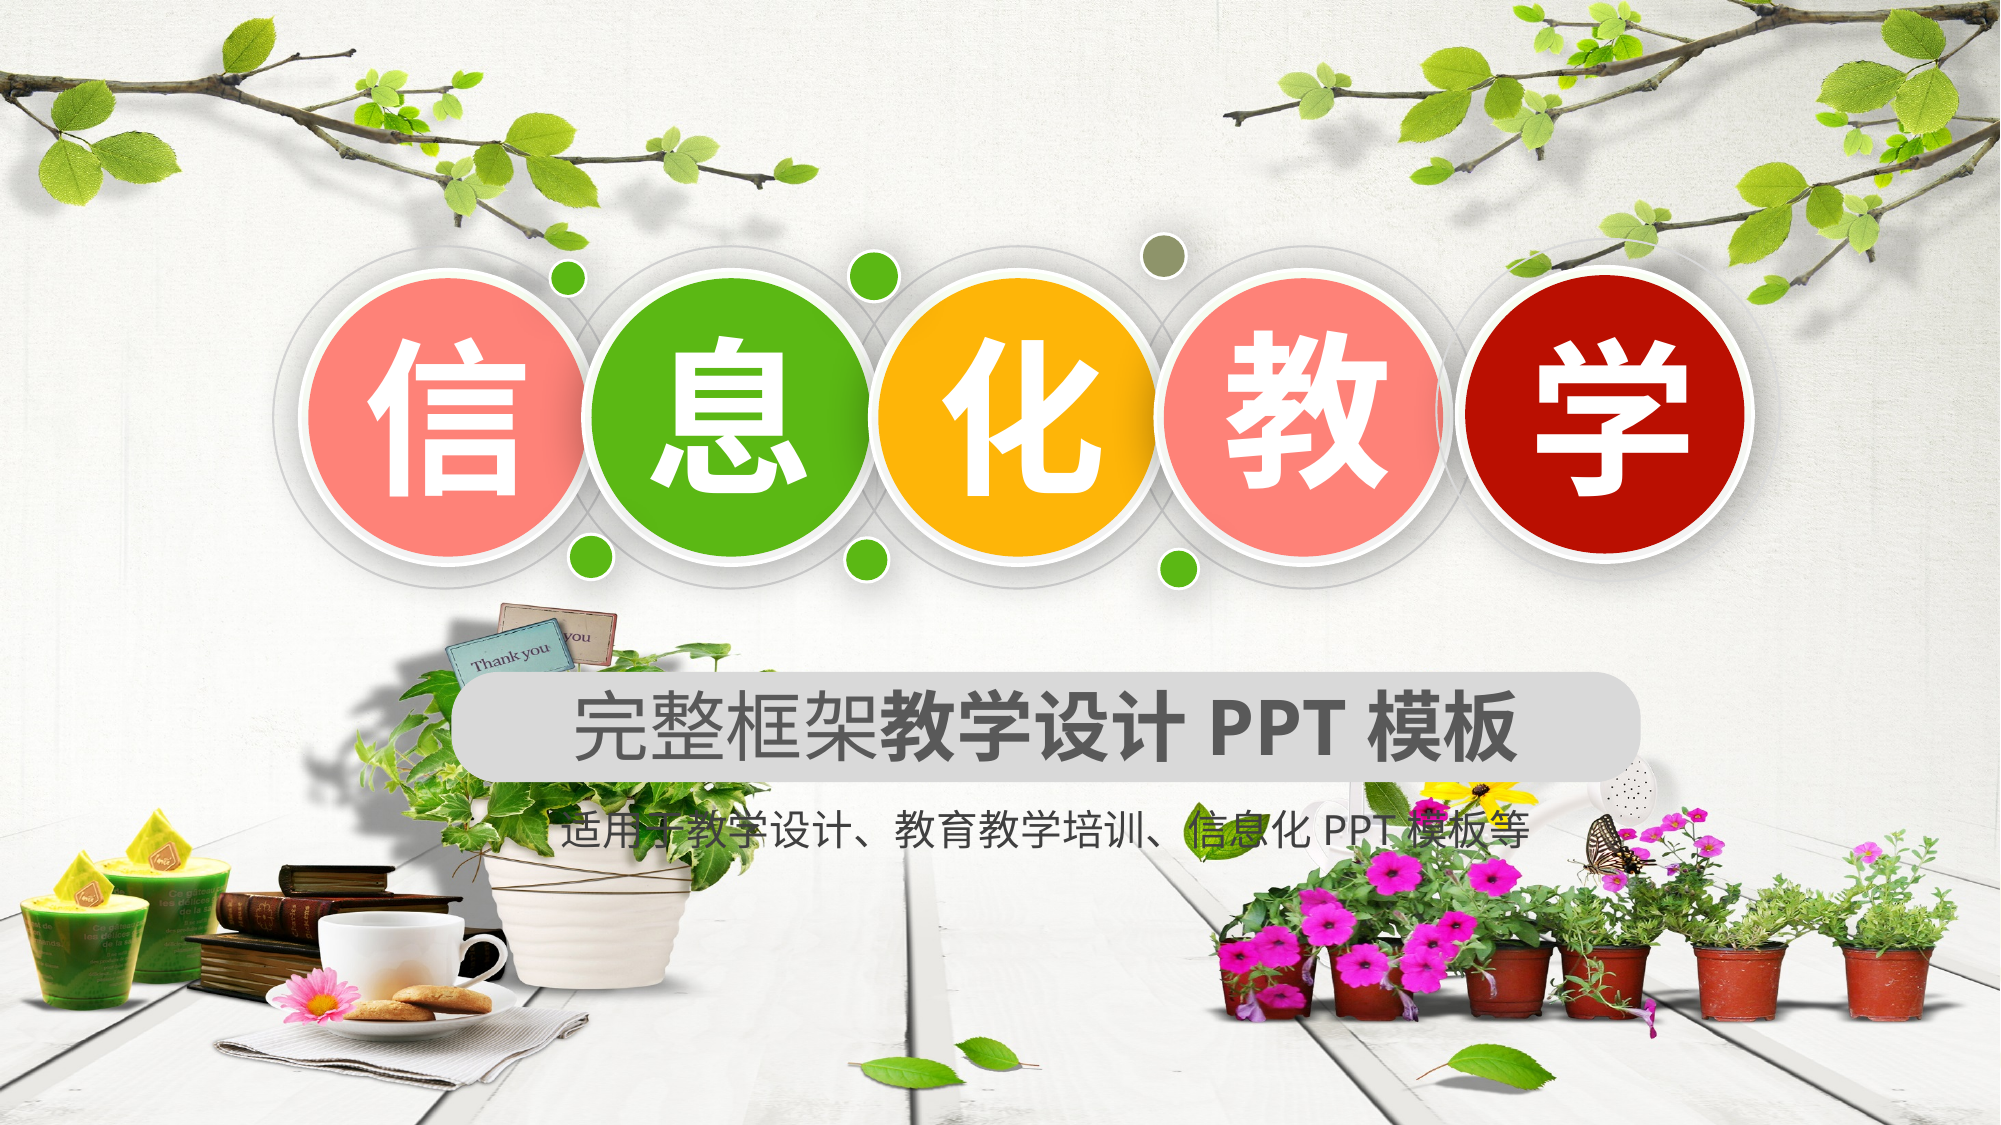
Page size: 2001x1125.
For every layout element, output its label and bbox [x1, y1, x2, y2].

text_box [844, 538, 889, 582]
text_box [1155, 269, 1452, 566]
text_box [568, 534, 614, 580]
text_box [582, 269, 869, 566]
text_box [1141, 234, 1186, 279]
text_box [848, 251, 900, 302]
text_box [1159, 549, 1199, 589]
text_box [299, 269, 582, 566]
picture [0, 0, 2001, 1125]
text_box [1456, 266, 1753, 563]
text_box [869, 269, 1155, 566]
text_box [550, 260, 586, 296]
